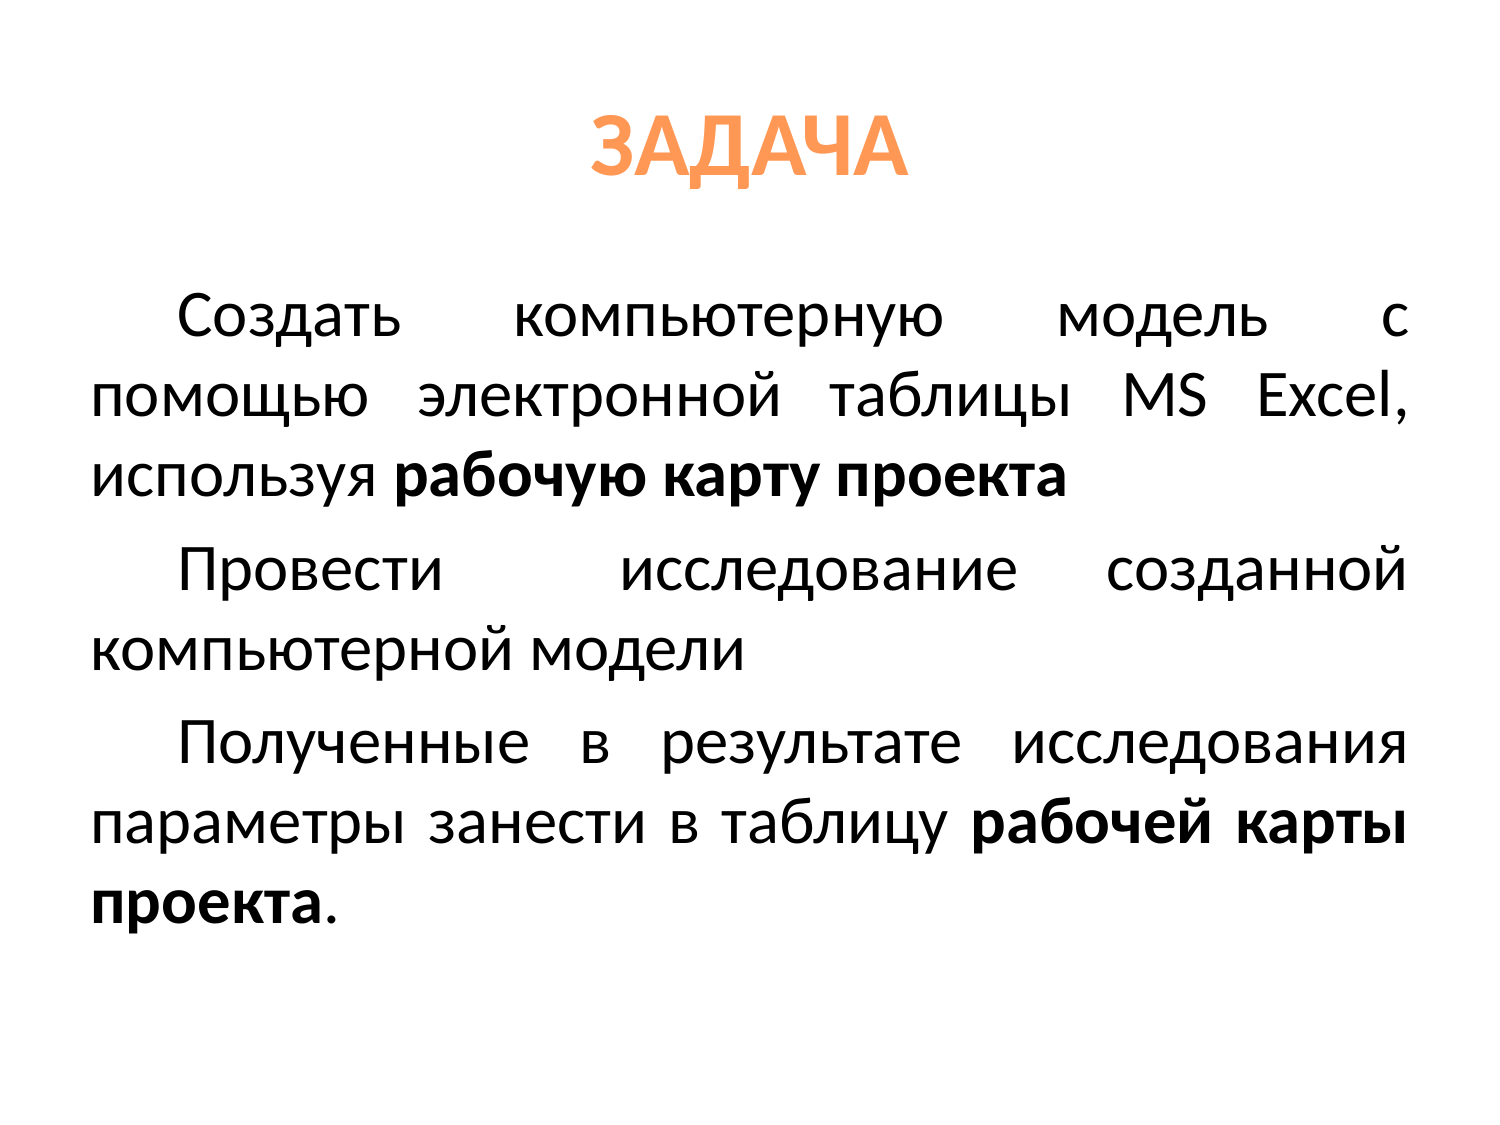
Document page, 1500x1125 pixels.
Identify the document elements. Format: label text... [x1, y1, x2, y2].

title ЗАДАЧА [75, 45, 1425, 233]
list Создать компьютерную модель с помощью электронной таблицы MS Excel, используя рабочую карту проекта Провести исследование созданной компьютерной модели Полученные в результате исследования параметры занести в таблицу рабочей карты проекта. [75, 262, 1425, 1005]
